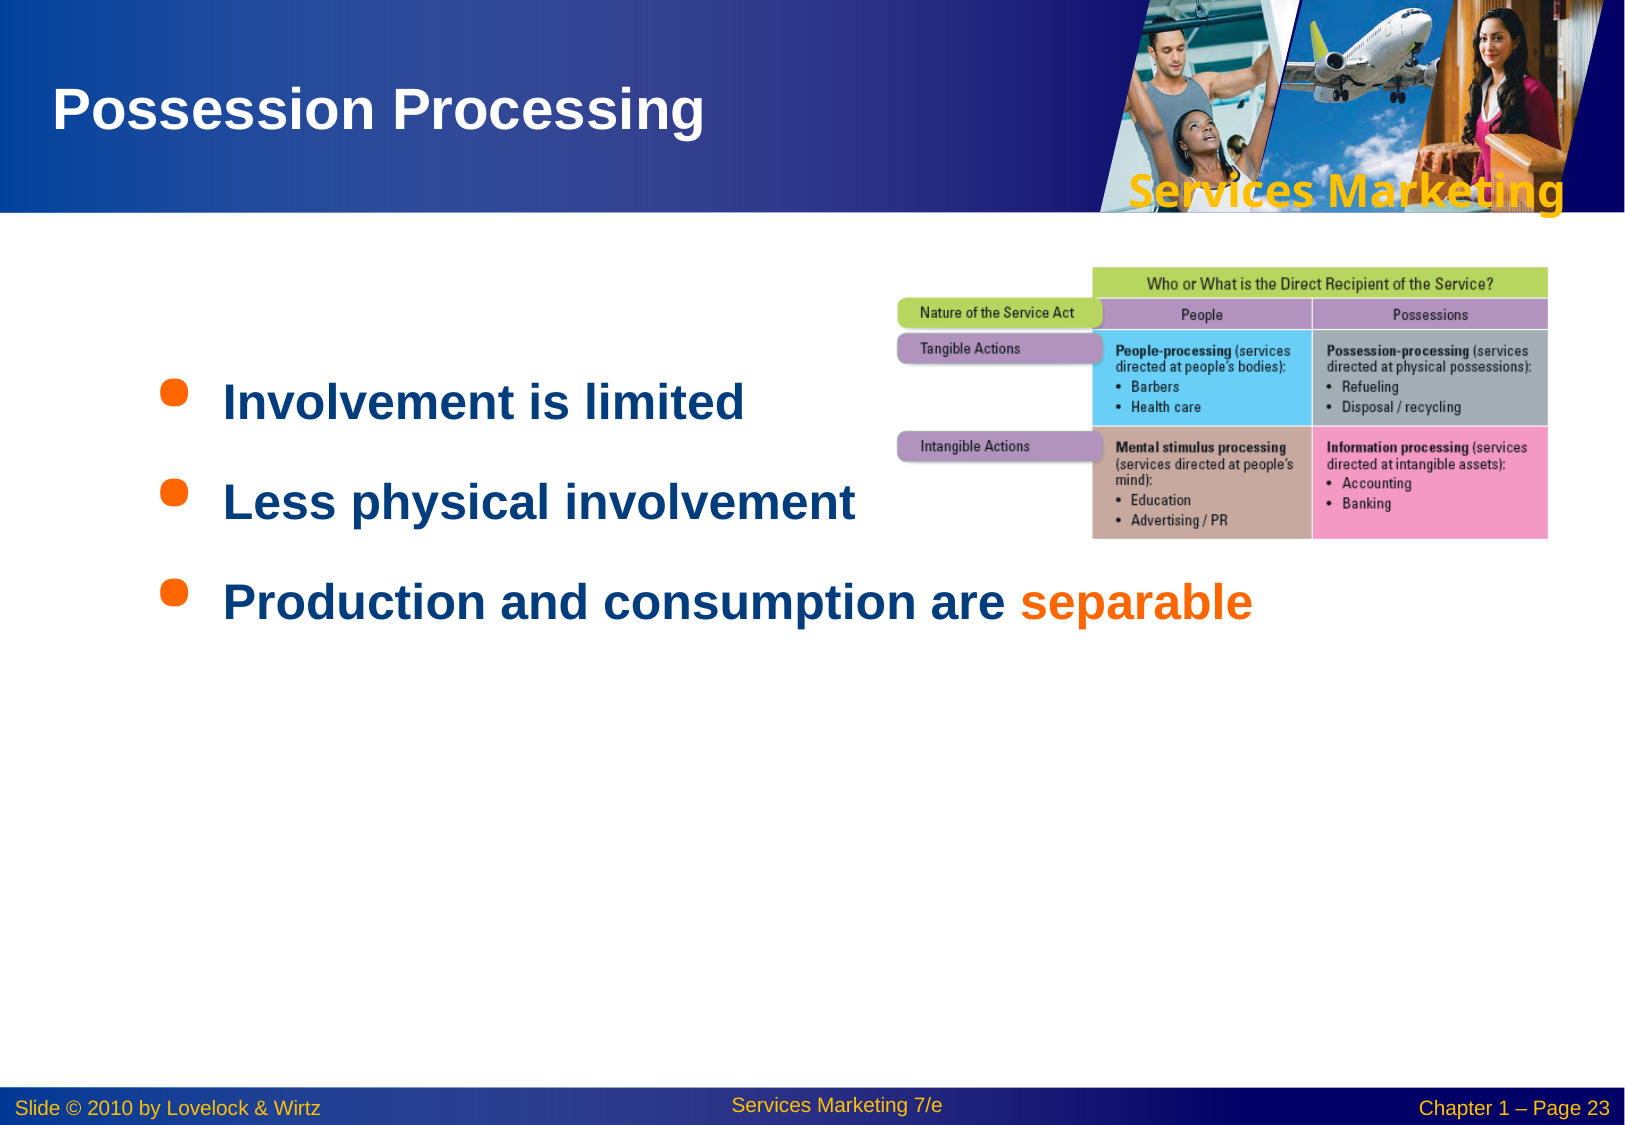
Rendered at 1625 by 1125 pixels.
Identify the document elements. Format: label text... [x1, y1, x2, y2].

picture [1546, 187, 1556, 202]
picture [1162, 186, 1172, 192]
title Possession Processing [36, 37, 1088, 176]
picture [886, 237, 1565, 558]
text_box Involvement is limited Less physical involvement Production and consumption are separable [48, 360, 1539, 1002]
picture [1100, 0, 1604, 213]
